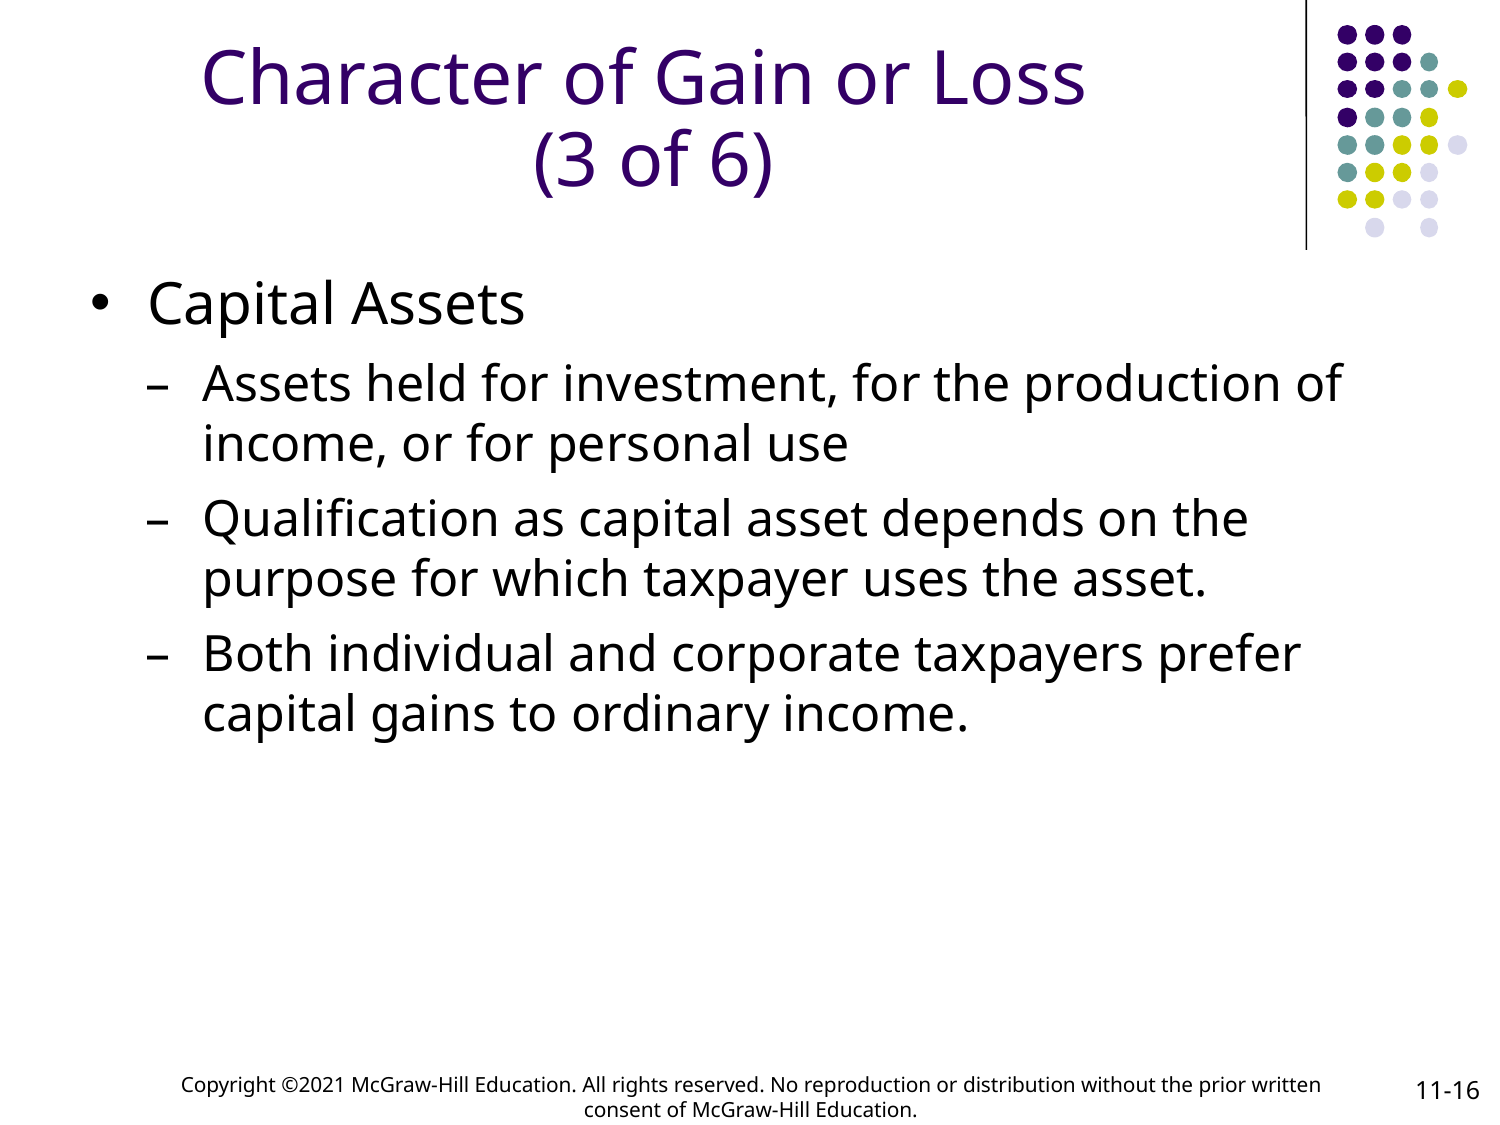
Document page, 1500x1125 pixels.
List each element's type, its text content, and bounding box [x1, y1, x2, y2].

slide_number 11-16 [1345, 1061, 1496, 1122]
title Character of Gain or Loss (3 of 6) [32, 8, 1275, 234]
list Capital Assets Assets held for investment, for the production of income, or for personal use Qualification as capital asset depends on the purpose for which taxpayer uses the asset. Both individual and corporate taxpayers prefer capital gains to ordinary income. [75, 259, 1425, 1062]
